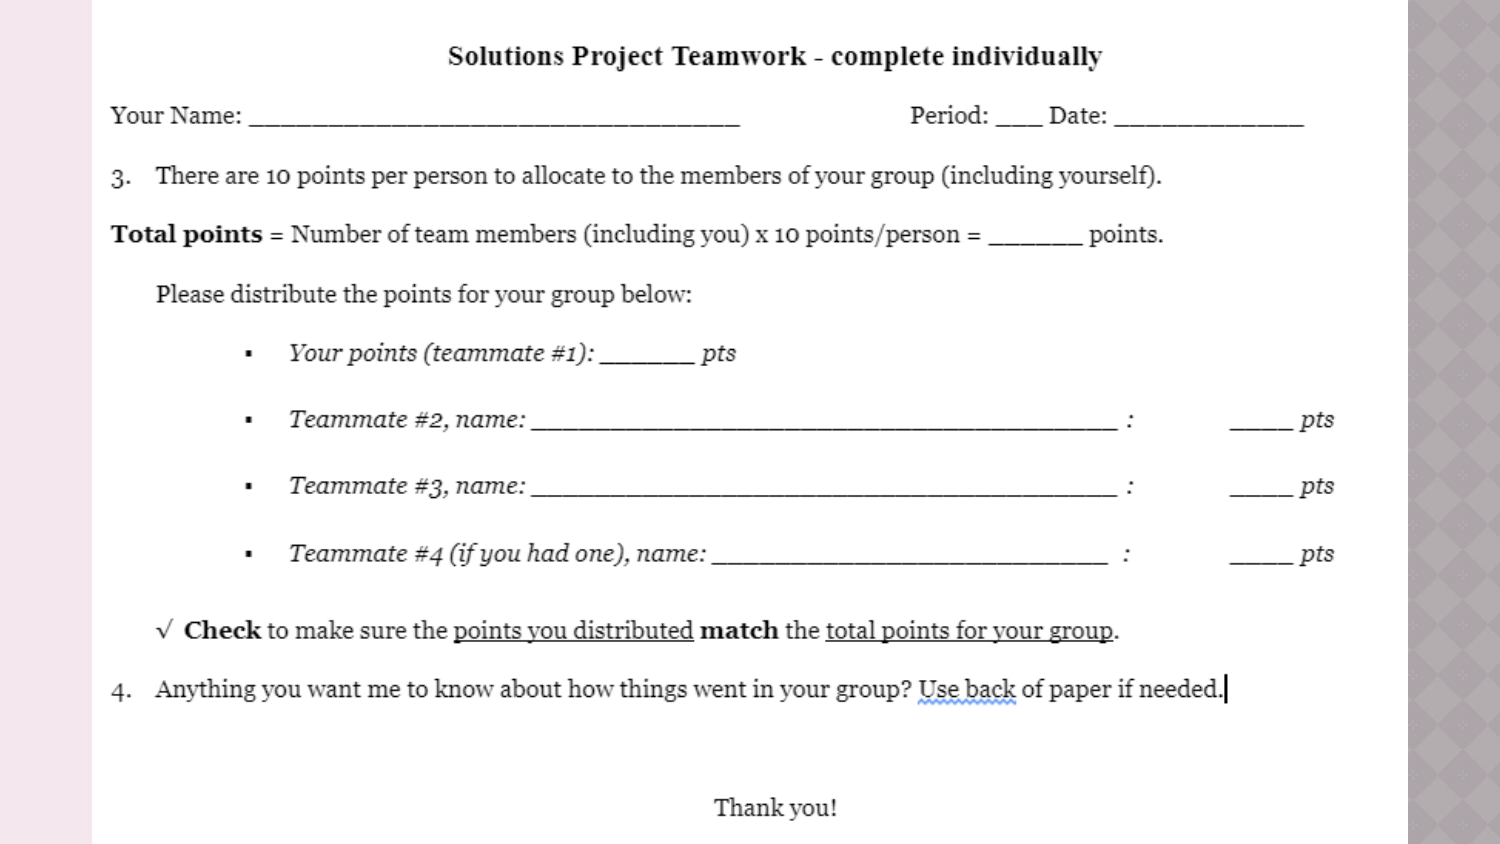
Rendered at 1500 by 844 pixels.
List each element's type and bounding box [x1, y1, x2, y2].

picture [92, 0, 1408, 844]
